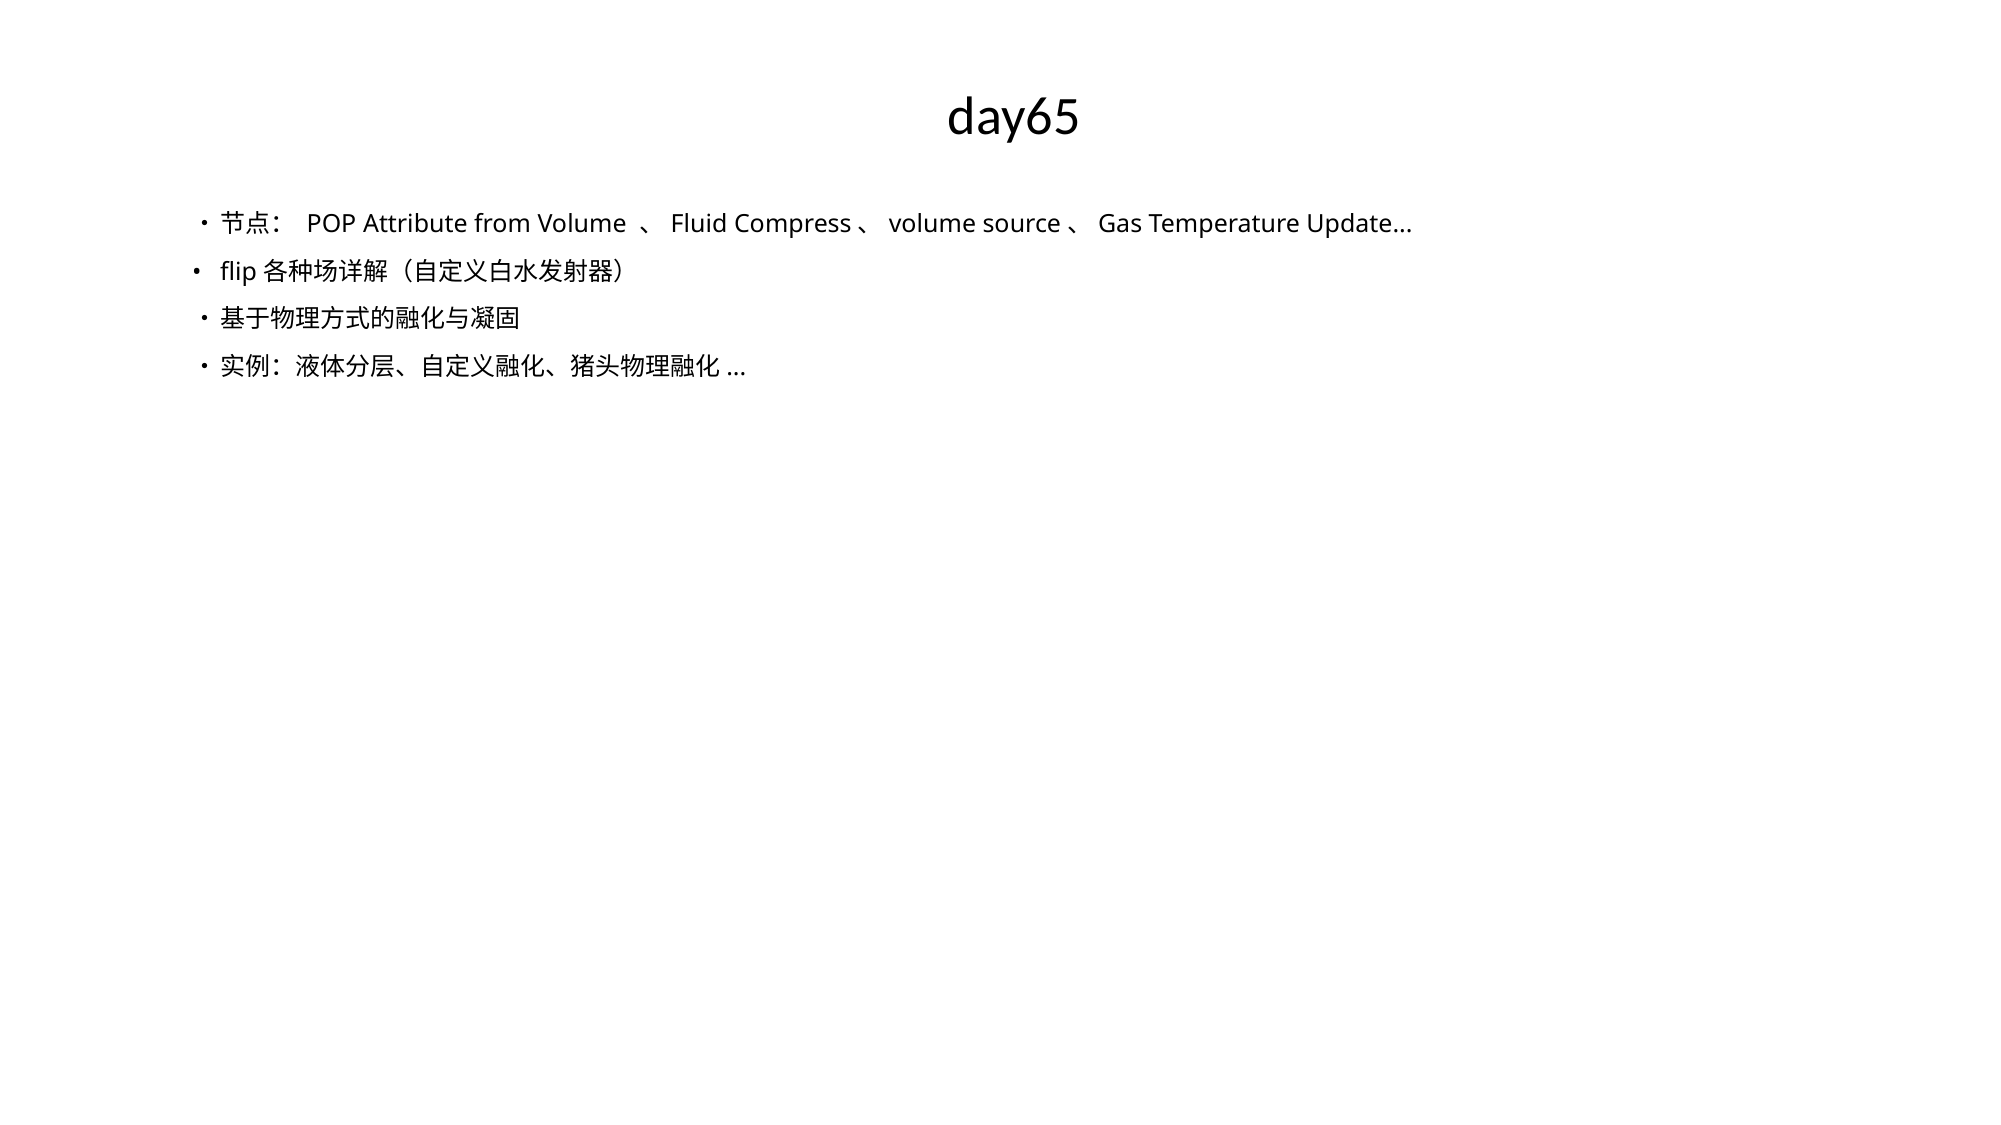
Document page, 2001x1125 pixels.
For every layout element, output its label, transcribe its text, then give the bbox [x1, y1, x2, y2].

title day65 [543, 41, 1486, 154]
subtitle • 节点： POP Attribute from Volume 、Fluid Compress、volume source、Gas Temperature Update... • flip各种场详解（自定义白水发射器） • 基于物理方式的融化与凝固 • 实例：液体分层、自定义融化、猪头物理融化... [176, 203, 1815, 903]
